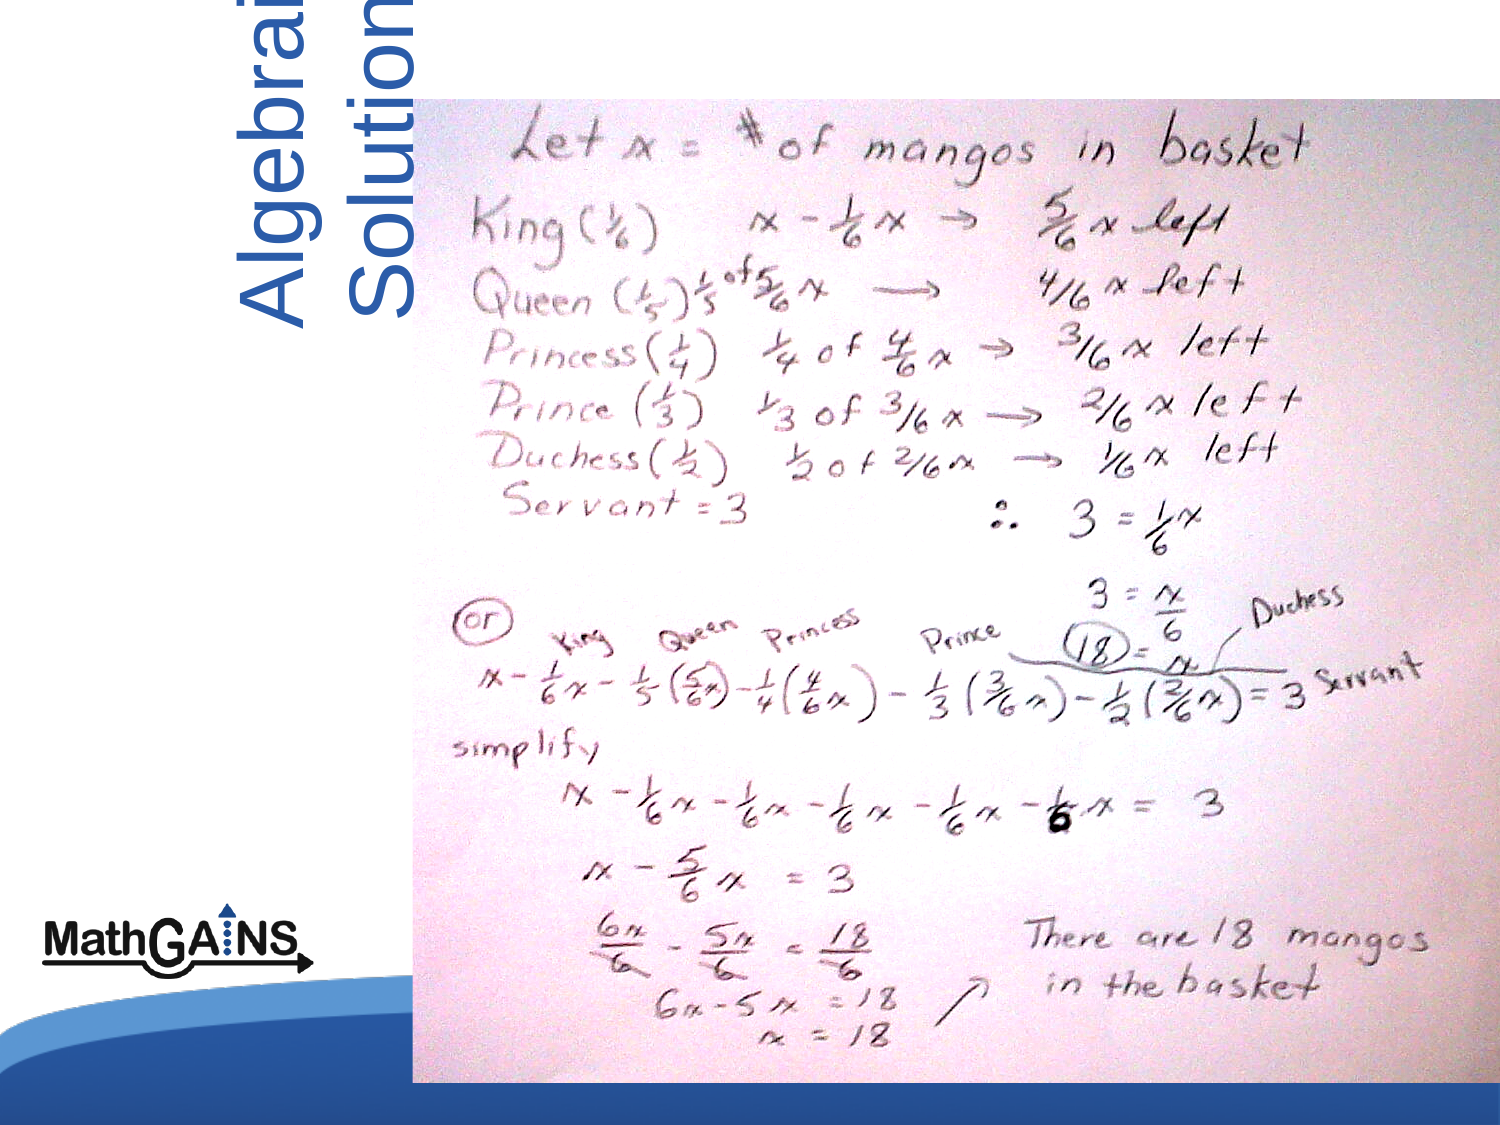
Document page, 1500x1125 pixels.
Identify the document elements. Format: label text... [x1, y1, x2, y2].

title Algebraic Solution [11, 0, 626, 339]
picture [0, 99, 1500, 1125]
